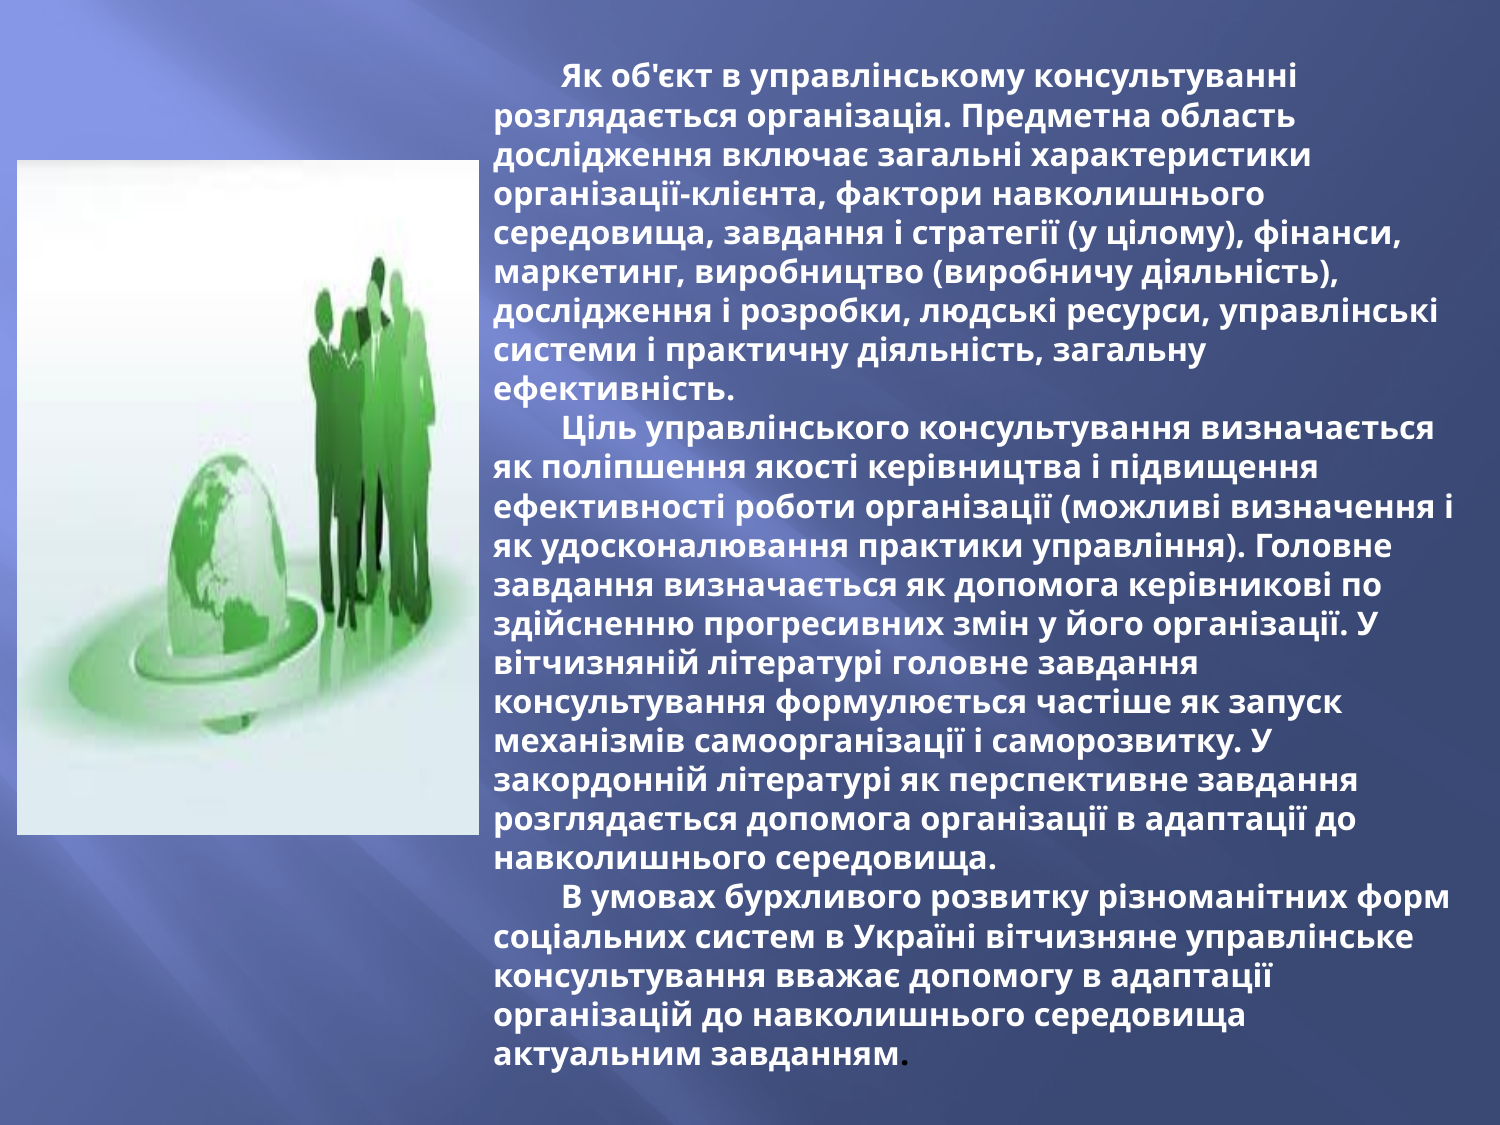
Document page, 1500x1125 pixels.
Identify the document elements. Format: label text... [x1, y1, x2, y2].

title Як об'єкт в управлінському консультуванні розглядається організація. Предметна область дослідження включає загальні характеристики організації-клієнта, фактори навколишнього середовища, завдання і стратегії (у цілому), фінанси, маркетинг, виробництво (виробничу діяльність), дослідження і розробки, людські ресурси, управлінські системи і практичну діяльність, загальну ефективність. Ціль управлінського консультування визначається як поліпшення якості керівництва і підвищення ефективності роботи організації (можливі визначення і як удосконалювання практики управління). Головне завдання визначається як допомога керівникові по здійсненню прогресивних змін у його організації. У вітчизняній літературі головне завдання консультування формулюється частіше як запуск механізмів самоорганізації і саморозвитку. У закордонній літературі як перспективне завдання розглядається допомога організації в адаптації до навколишнього середовища. В умовах бурхливого розвитку різноманітних форм соціальних систем в Україні вітчизняне управлінське консультування вважає допомогу в адаптації організацій до навколишнього середовища актуальним завданням. [478, 45, 1471, 1083]
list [17, 160, 479, 835]
